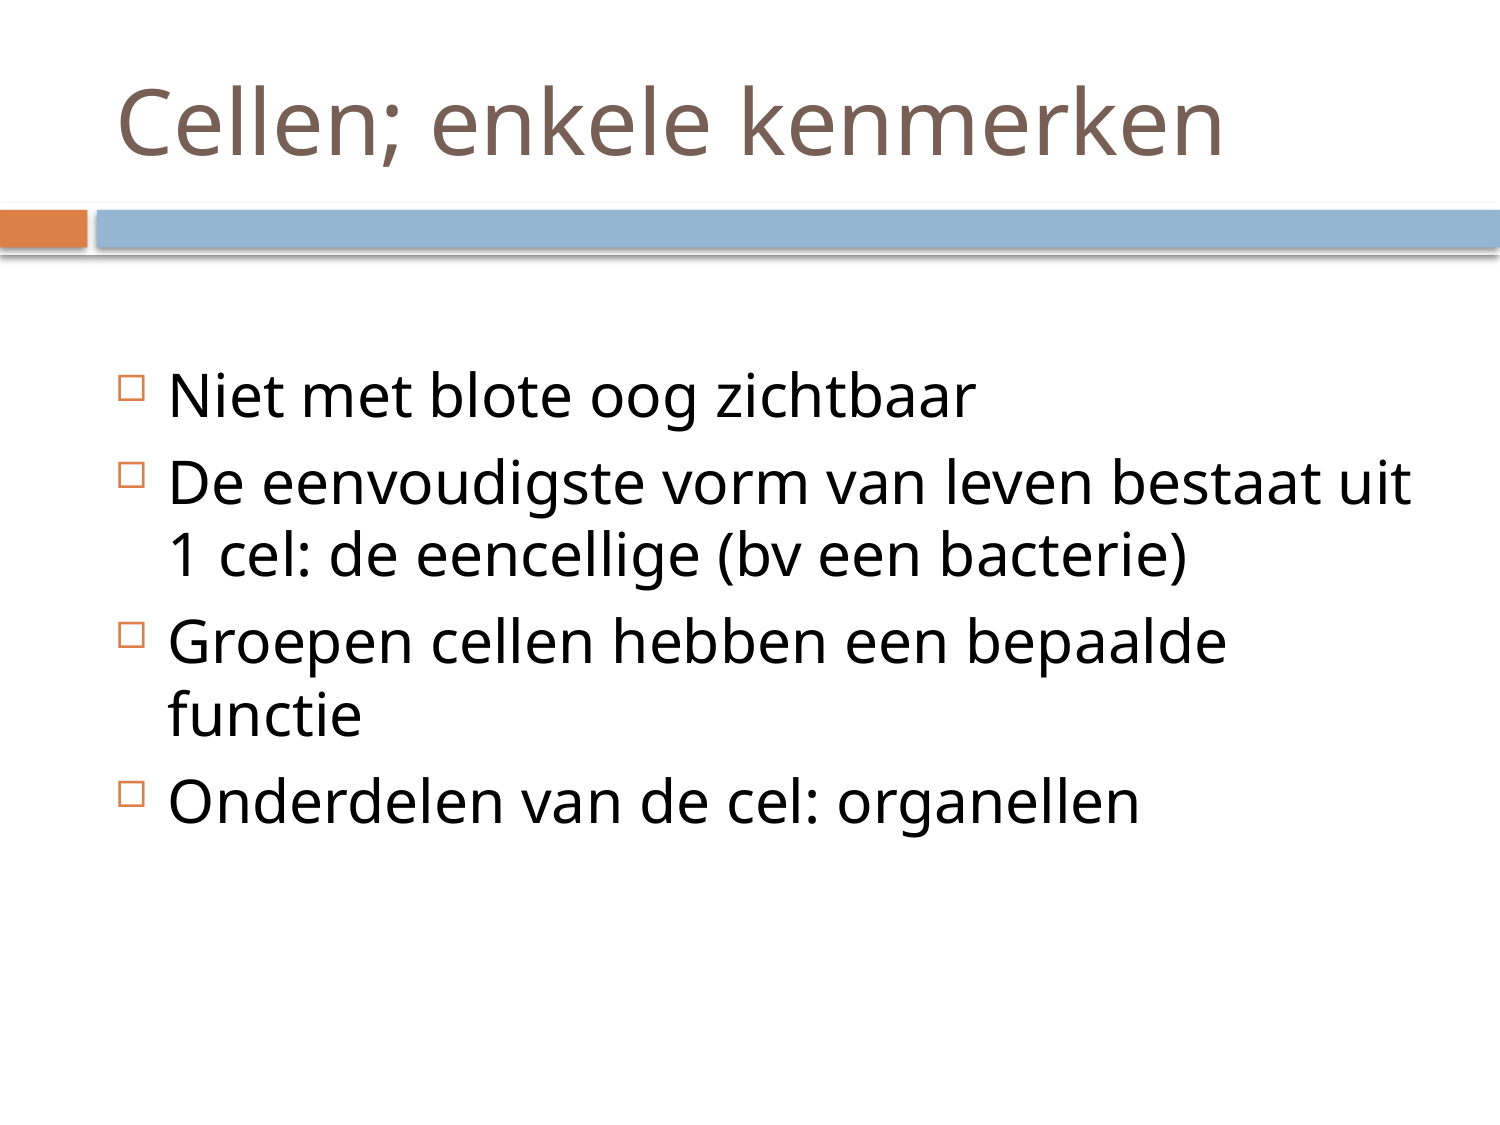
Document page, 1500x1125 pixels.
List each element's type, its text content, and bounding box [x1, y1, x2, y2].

list Niet met blote oog zichtbaar De eenvoudigste vorm van leven bestaat uit 1 cel: de eencellige (bv een bacterie) Groepen cellen hebben een bepaalde functie Onderdelen van de cel: organellen [100, 262, 1439, 1001]
title Cellen; enkele kenmerken [100, 37, 1439, 201]
